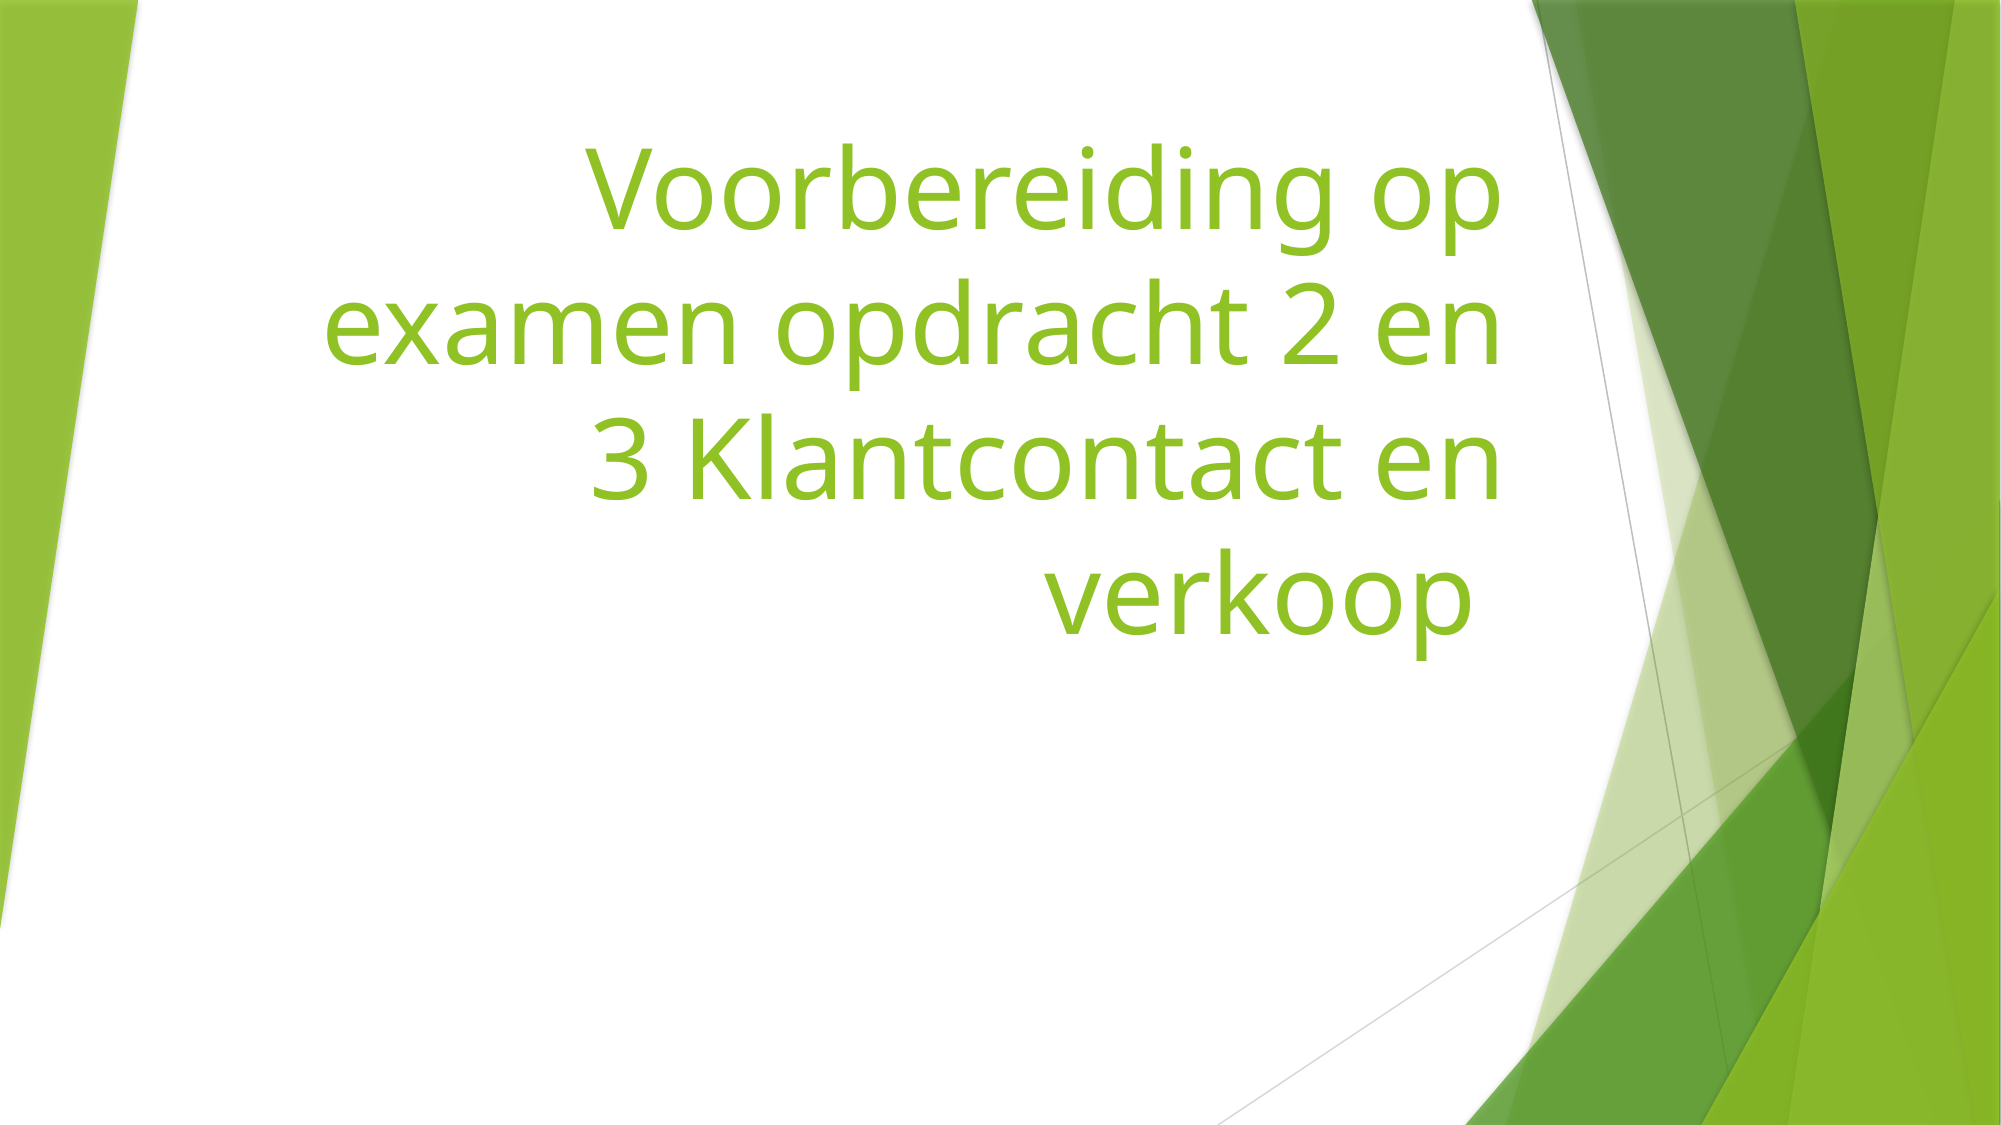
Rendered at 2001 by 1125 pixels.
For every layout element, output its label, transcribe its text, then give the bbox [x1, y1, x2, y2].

title Voorbereiding op examen opdracht 2 en 3 Klantcontact en verkoop [247, 394, 1522, 665]
